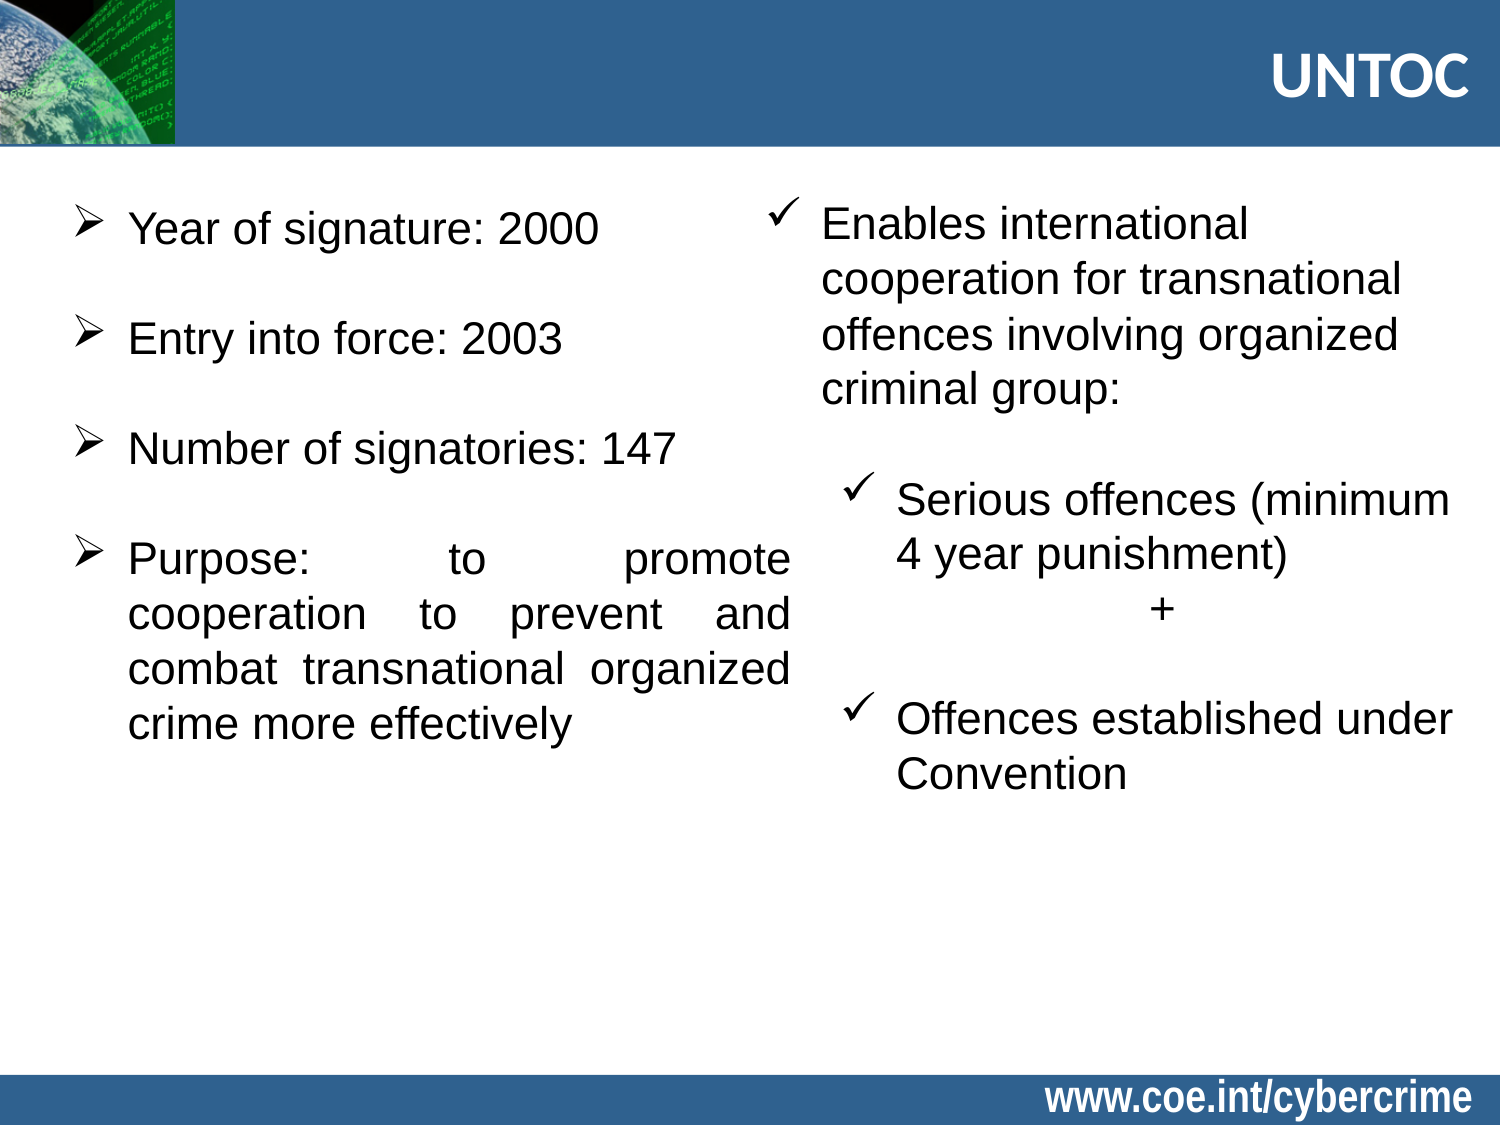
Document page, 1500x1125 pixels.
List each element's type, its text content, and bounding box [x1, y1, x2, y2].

picture [0, 0, 175, 144]
text_box Enables international cooperation for transnational offences involving organized criminal group: Serious offences (minimum 4 year punishment) + Offences established under Convention [749, 186, 1500, 807]
text_box [0, 1073, 1030, 1125]
text_box UNTOC [177, 0, 1500, 149]
text_box www.coe.int/cybercrime [1030, 1059, 1500, 1125]
text_box Year of signature: 2000 Entry into force: 2003 Number of signatories: 147 Purpose: to promote cooperation to prevent and combat transnational organized crime more effectively [56, 191, 807, 811]
